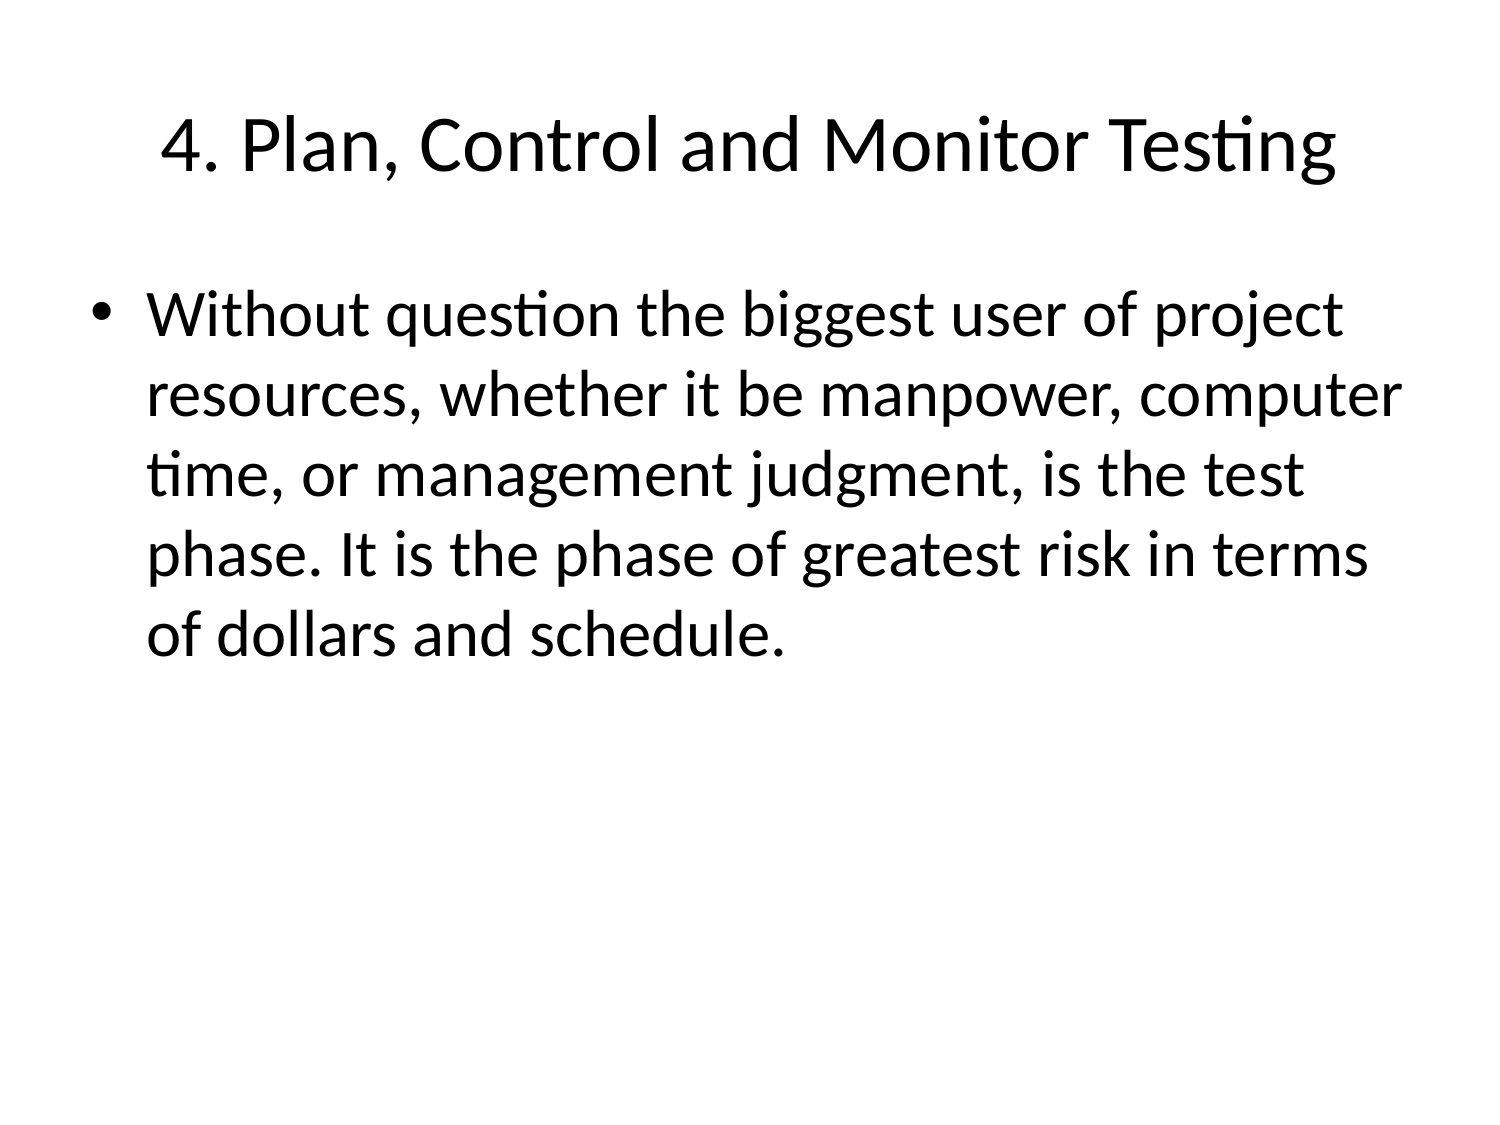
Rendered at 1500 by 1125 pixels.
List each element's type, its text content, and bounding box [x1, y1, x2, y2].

list Without question the biggest user of project resources, whether it be manpower, computer time, or management judgment, is the test phase. It is the phase of greatest risk in terms of dollars and schedule. [75, 262, 1425, 1005]
title 4. Plan, Control and Monitor Testing [75, 45, 1425, 233]
